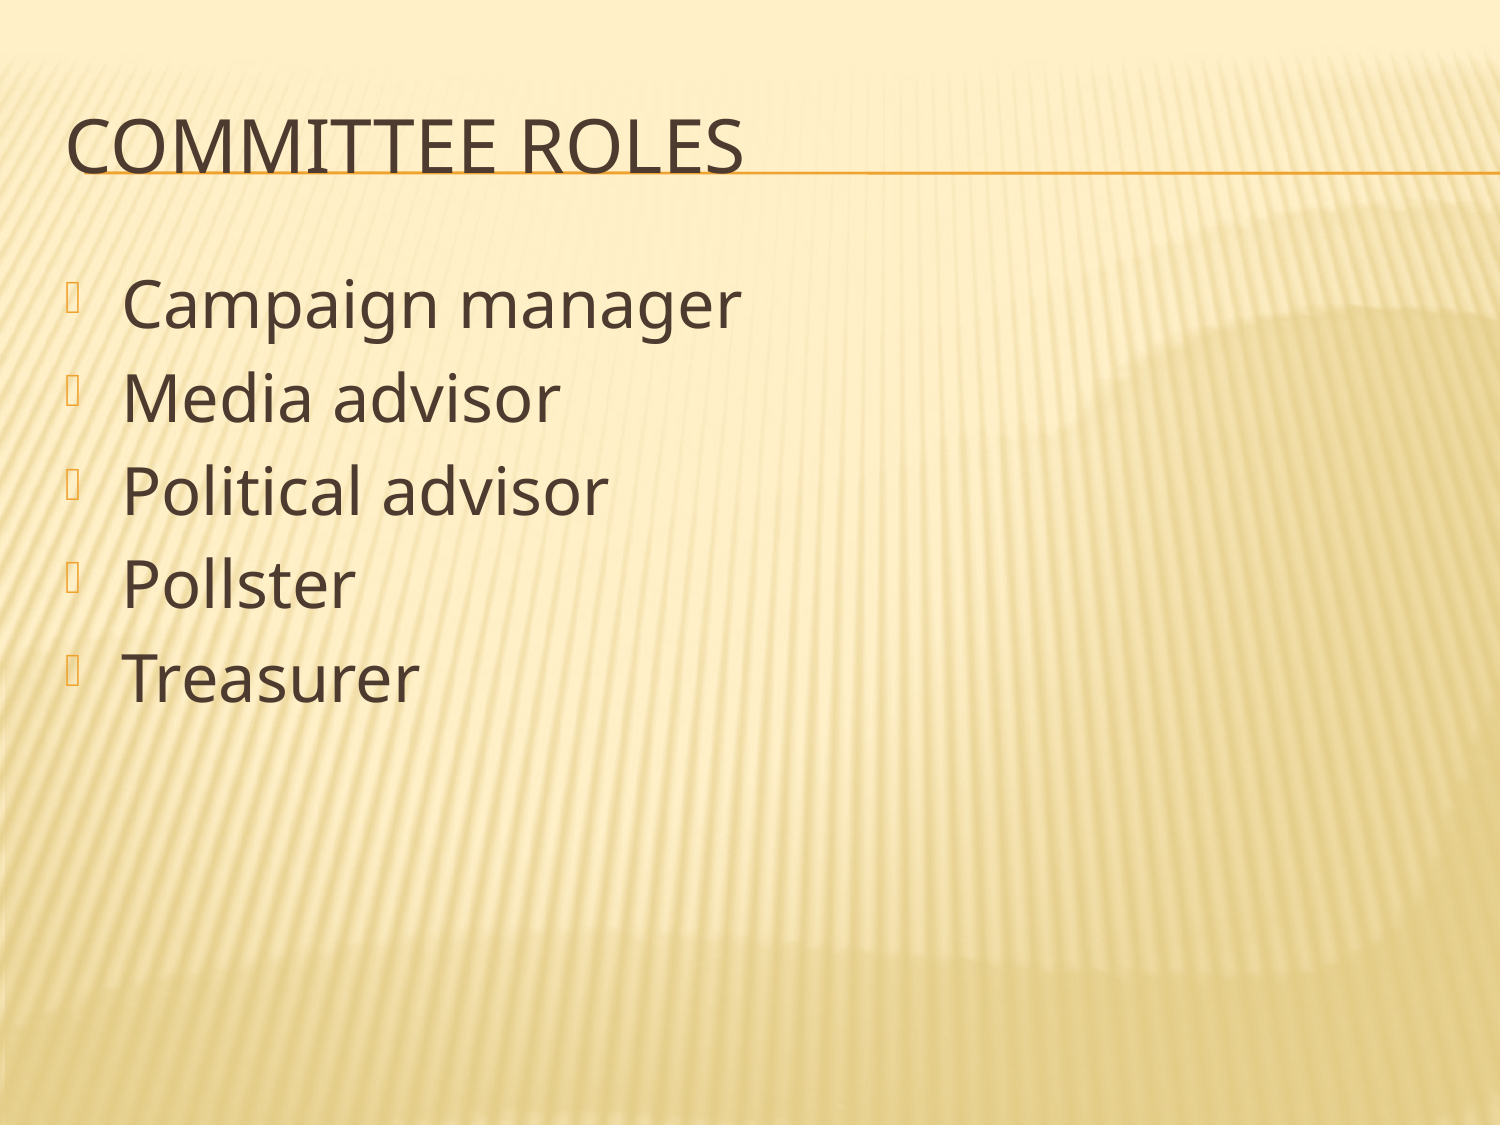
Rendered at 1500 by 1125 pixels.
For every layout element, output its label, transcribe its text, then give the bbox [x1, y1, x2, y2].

list Campaign manager Media advisor Political advisor Pollster Treasurer [50, 254, 1475, 998]
title Committee roles [50, 75, 1475, 213]
